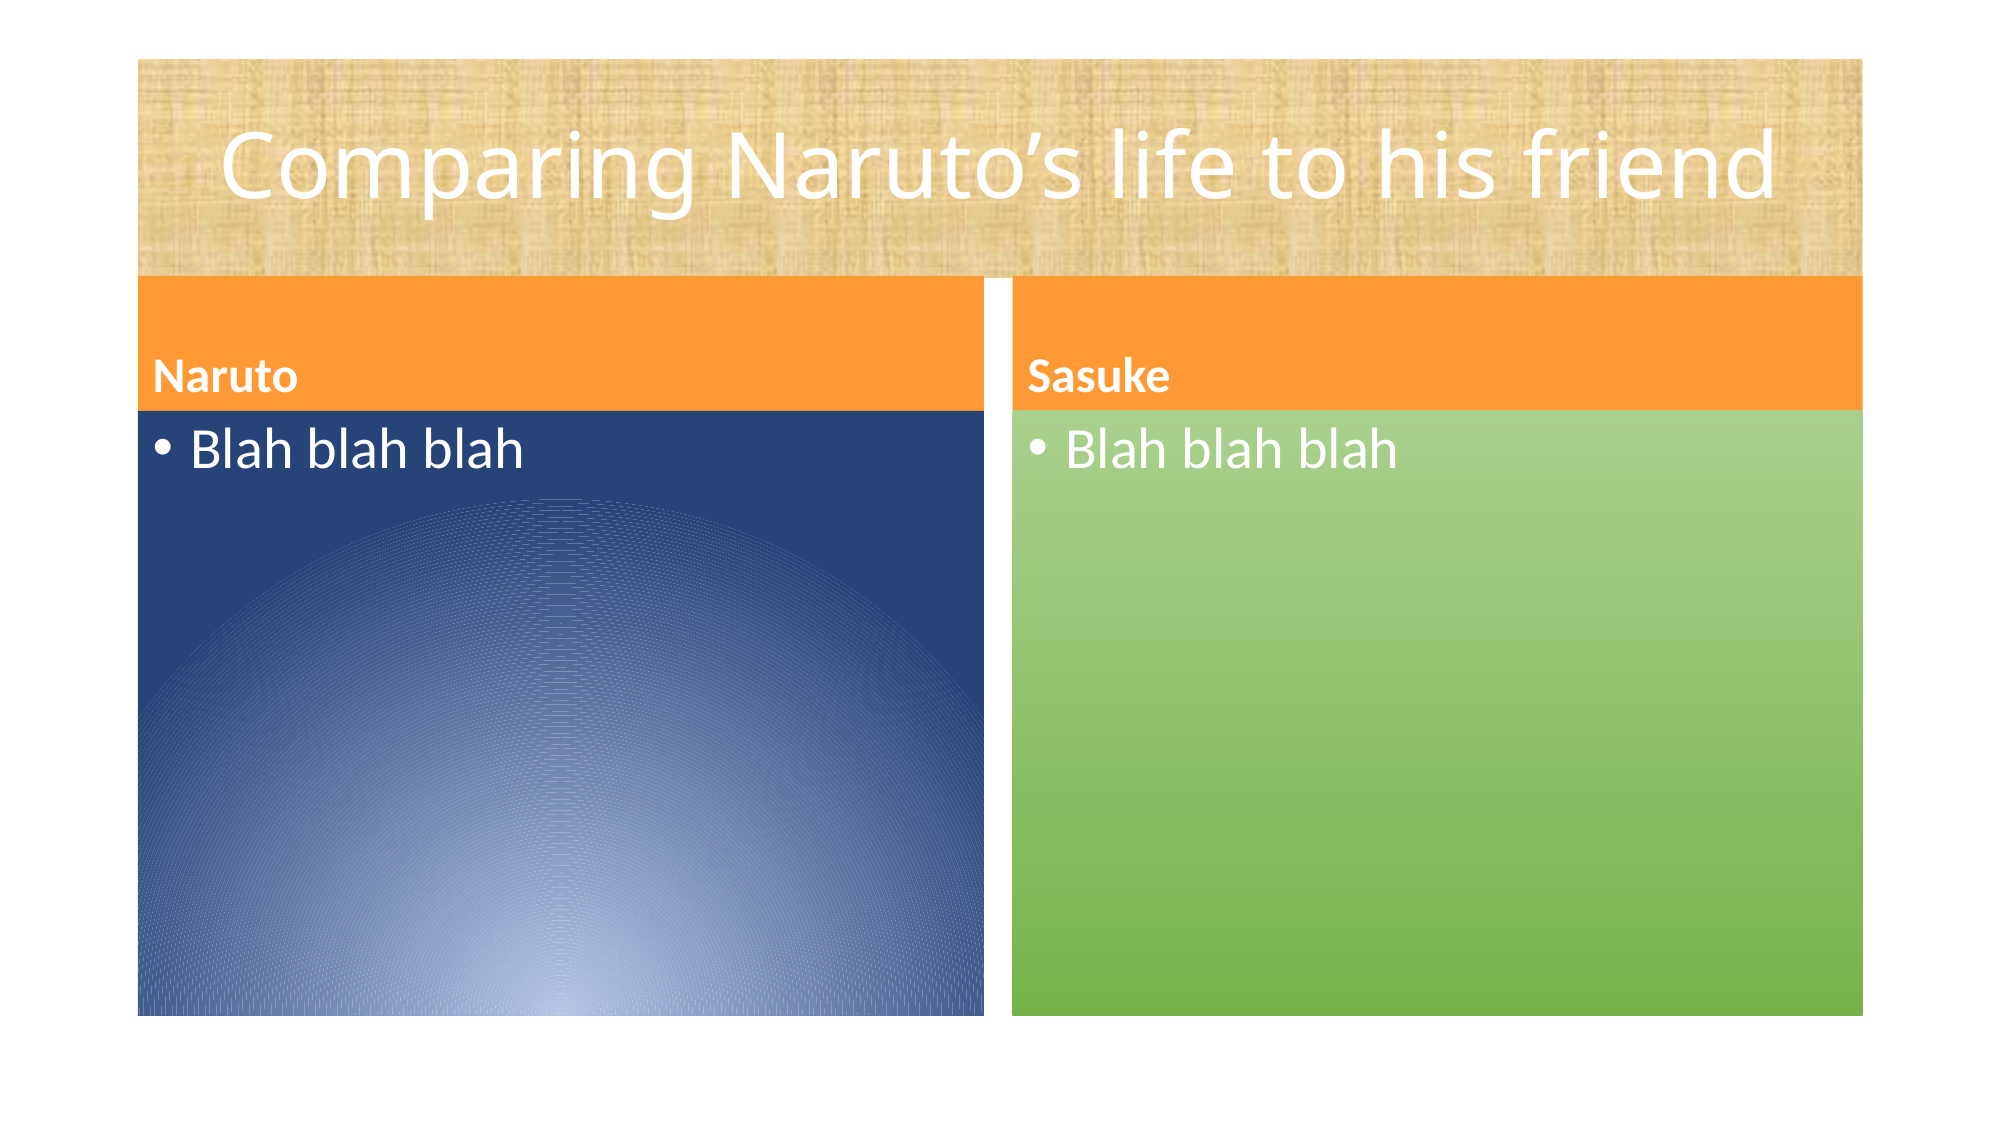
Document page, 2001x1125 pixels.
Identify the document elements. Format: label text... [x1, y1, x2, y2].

list Naruto [137, 275, 984, 410]
list Sasuke [1012, 275, 1863, 410]
title Comparing Naruto’s life to his friend [137, 59, 1863, 278]
list Blah blah blah [1012, 410, 1863, 1016]
list Blah blah blah [137, 410, 984, 1016]
